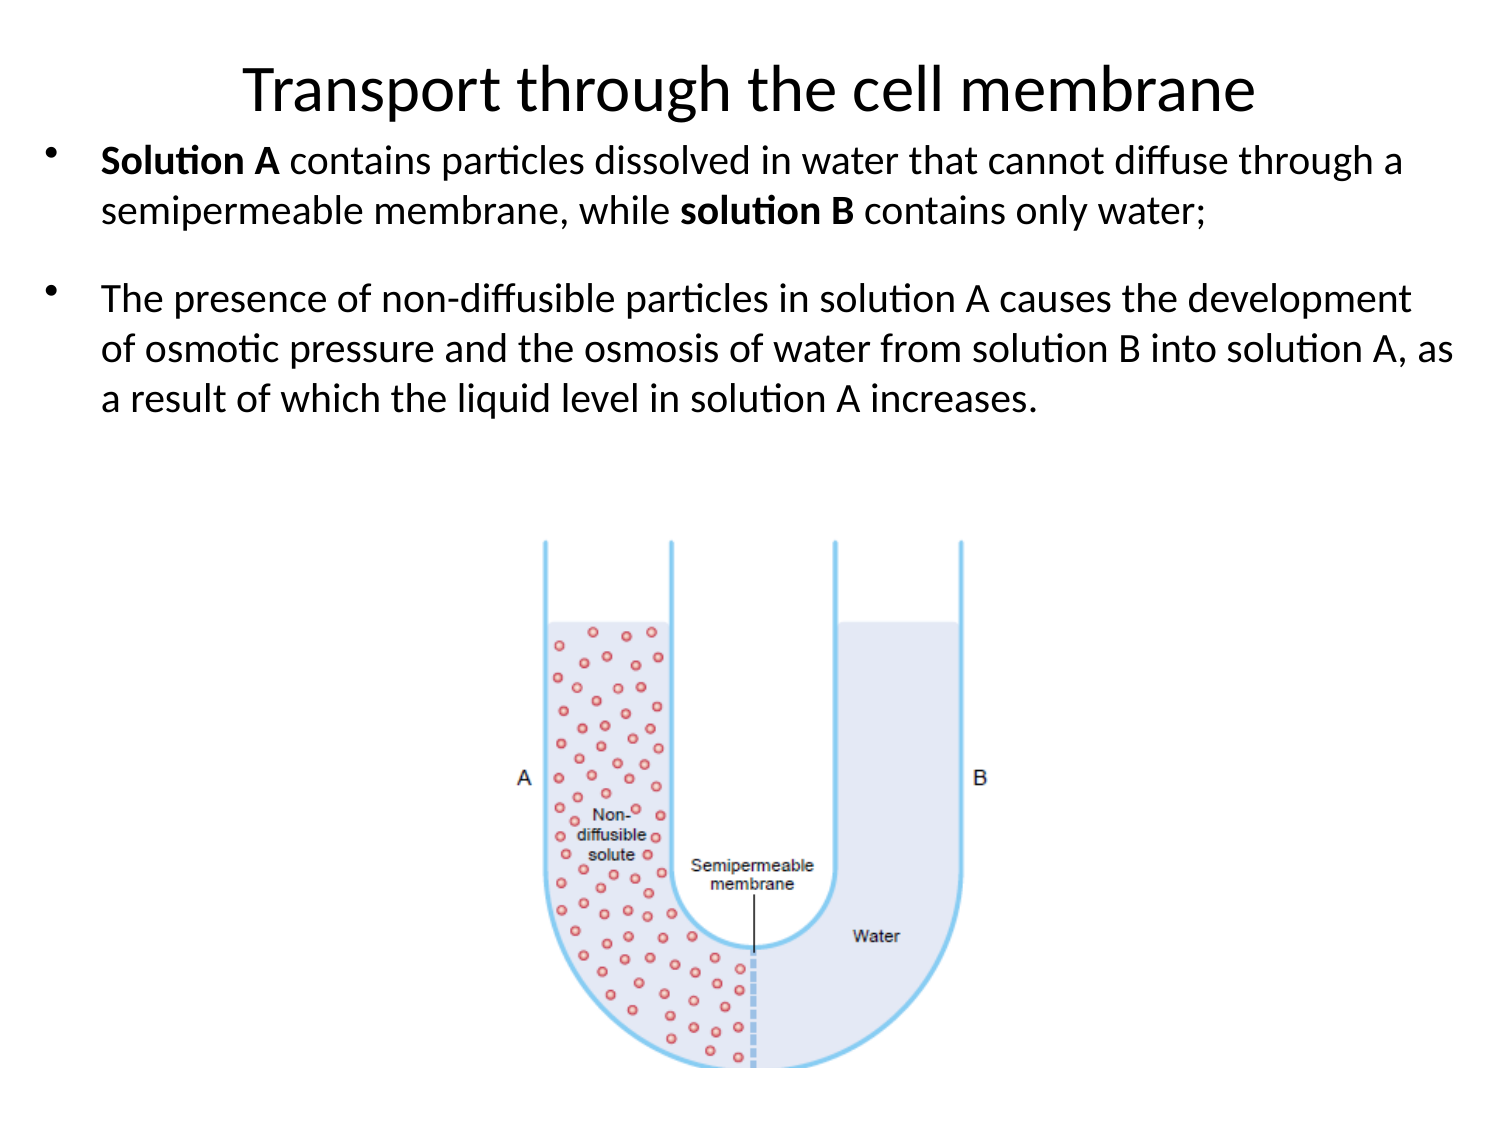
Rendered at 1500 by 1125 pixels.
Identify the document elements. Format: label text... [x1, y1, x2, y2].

text_box Transport through the cell membrane [74, 45, 1425, 126]
list Solution A contains particles dissolved in water that cannot diffuse through a semipermeable membrane, while solution B contains only water; The presence of non-diffusible particles in solution A causes the development of osmotic pressure and the osmosis of water from solution B into solution A, as a result of which the liquid level in solution A increases. [29, 125, 1471, 1107]
picture [507, 526, 993, 1069]
